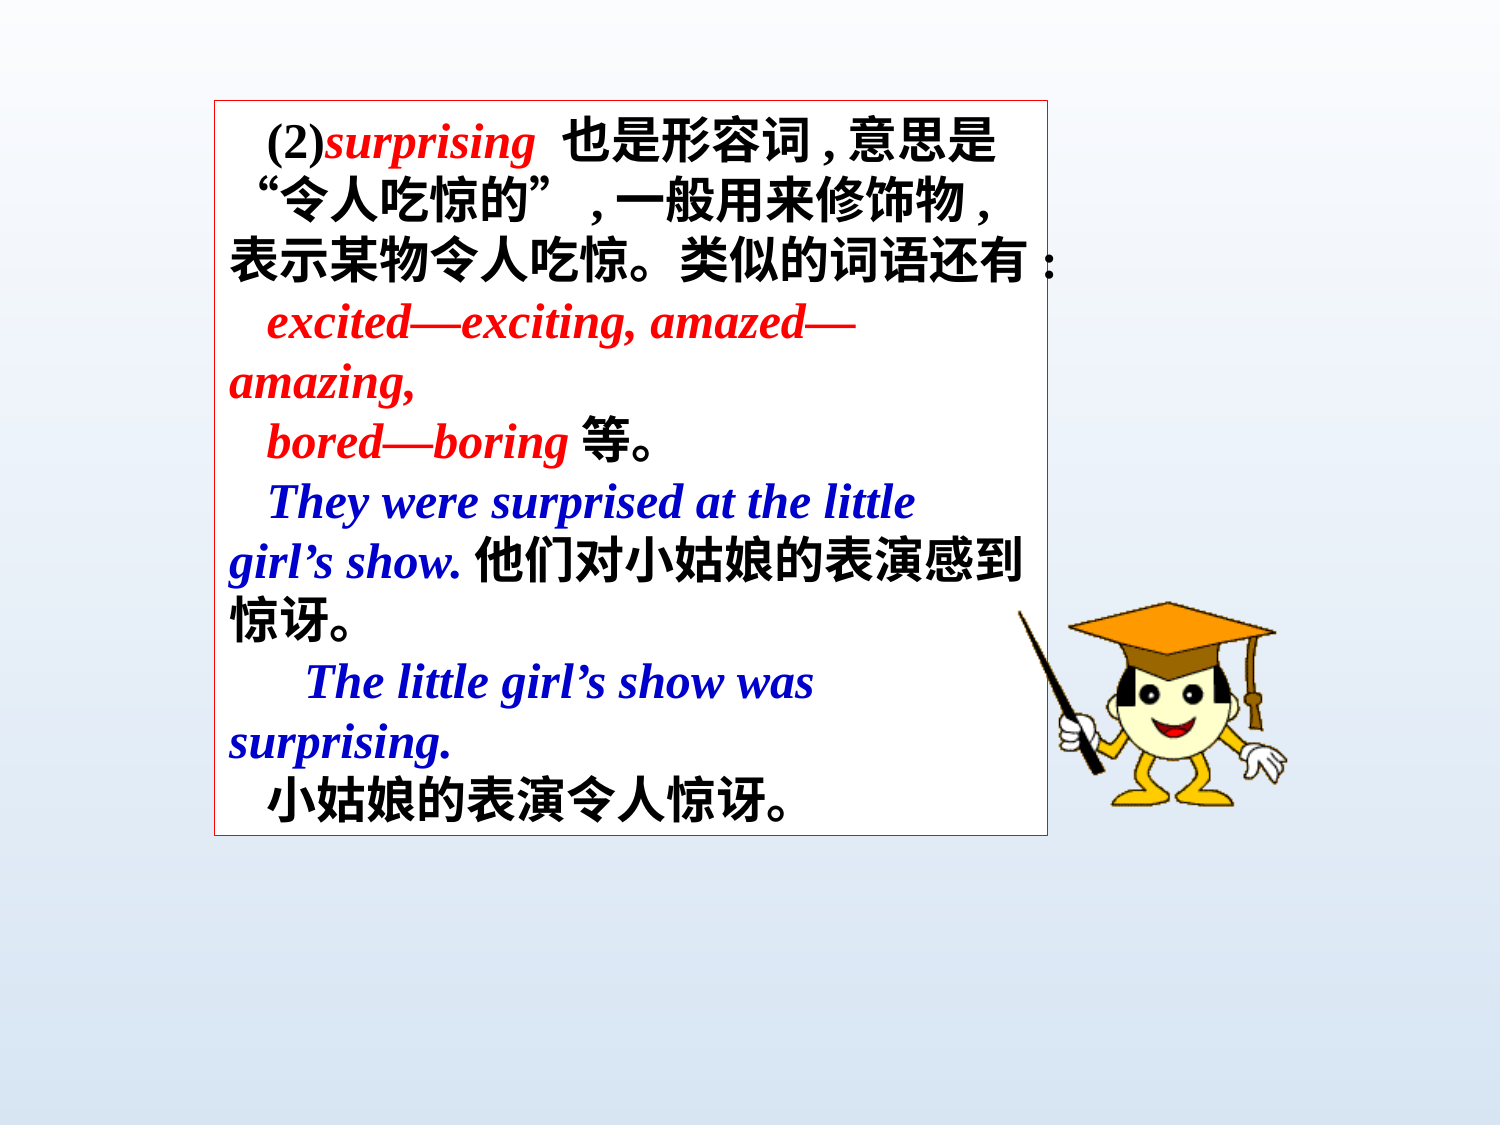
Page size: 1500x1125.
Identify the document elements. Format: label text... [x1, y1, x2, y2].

picture [998, 585, 1311, 821]
text_box (2)surprising 也是形容词,意思是“令人吃惊的”,一般用来修饰物,表示某物令人吃惊。类似的词语还有: excited—exciting, amazed—amazing, bored—boring等。 They were surprised at the little girl’s show.他们对小姑娘的表演感到惊讶。 The little girl’s show was surprising. 小姑娘的表演令人惊讶。 [214, 100, 1048, 836]
